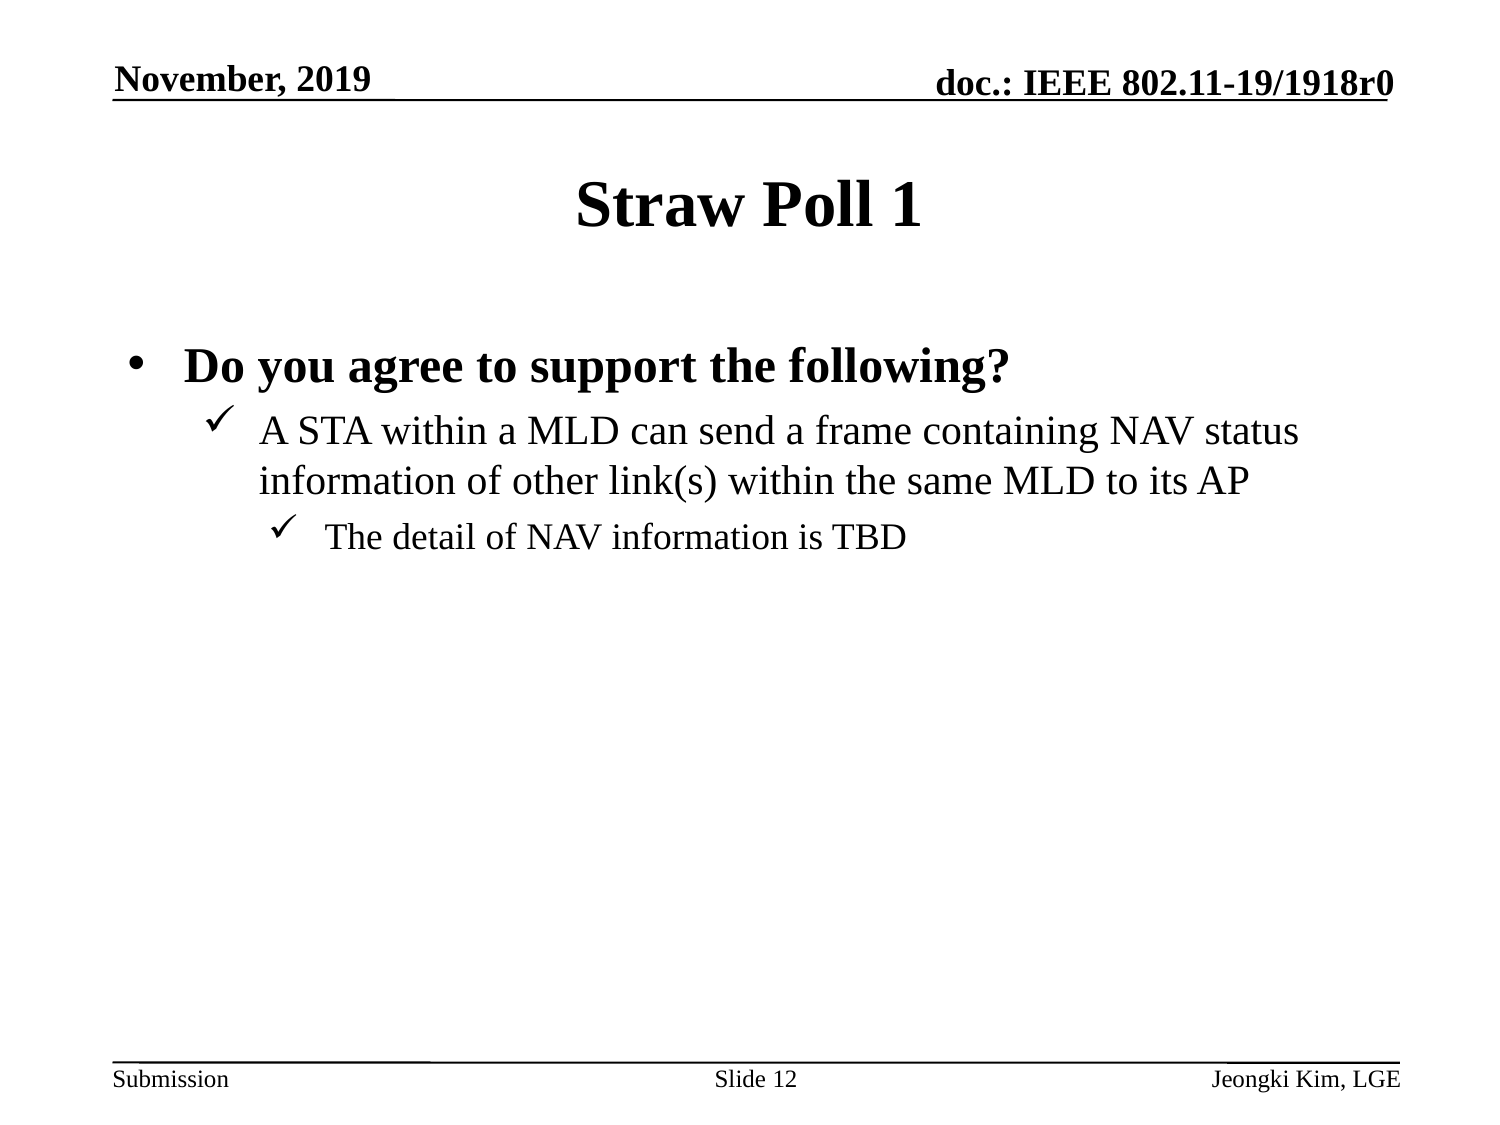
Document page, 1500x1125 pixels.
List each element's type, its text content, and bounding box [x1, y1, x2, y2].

footer Jeongki Kim, LGE [878, 1061, 1402, 1093]
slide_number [114, 54, 423, 100]
list Do you agree to support the following? A STA within a MLD can send a frame containing NAV status information of other link(s) within the same MLD to its AP The detail of NAV information is TBD [112, 324, 1388, 1000]
title Straw Poll 1 [112, 112, 1388, 288]
slide_number Slide 12 [712, 1061, 800, 1123]
